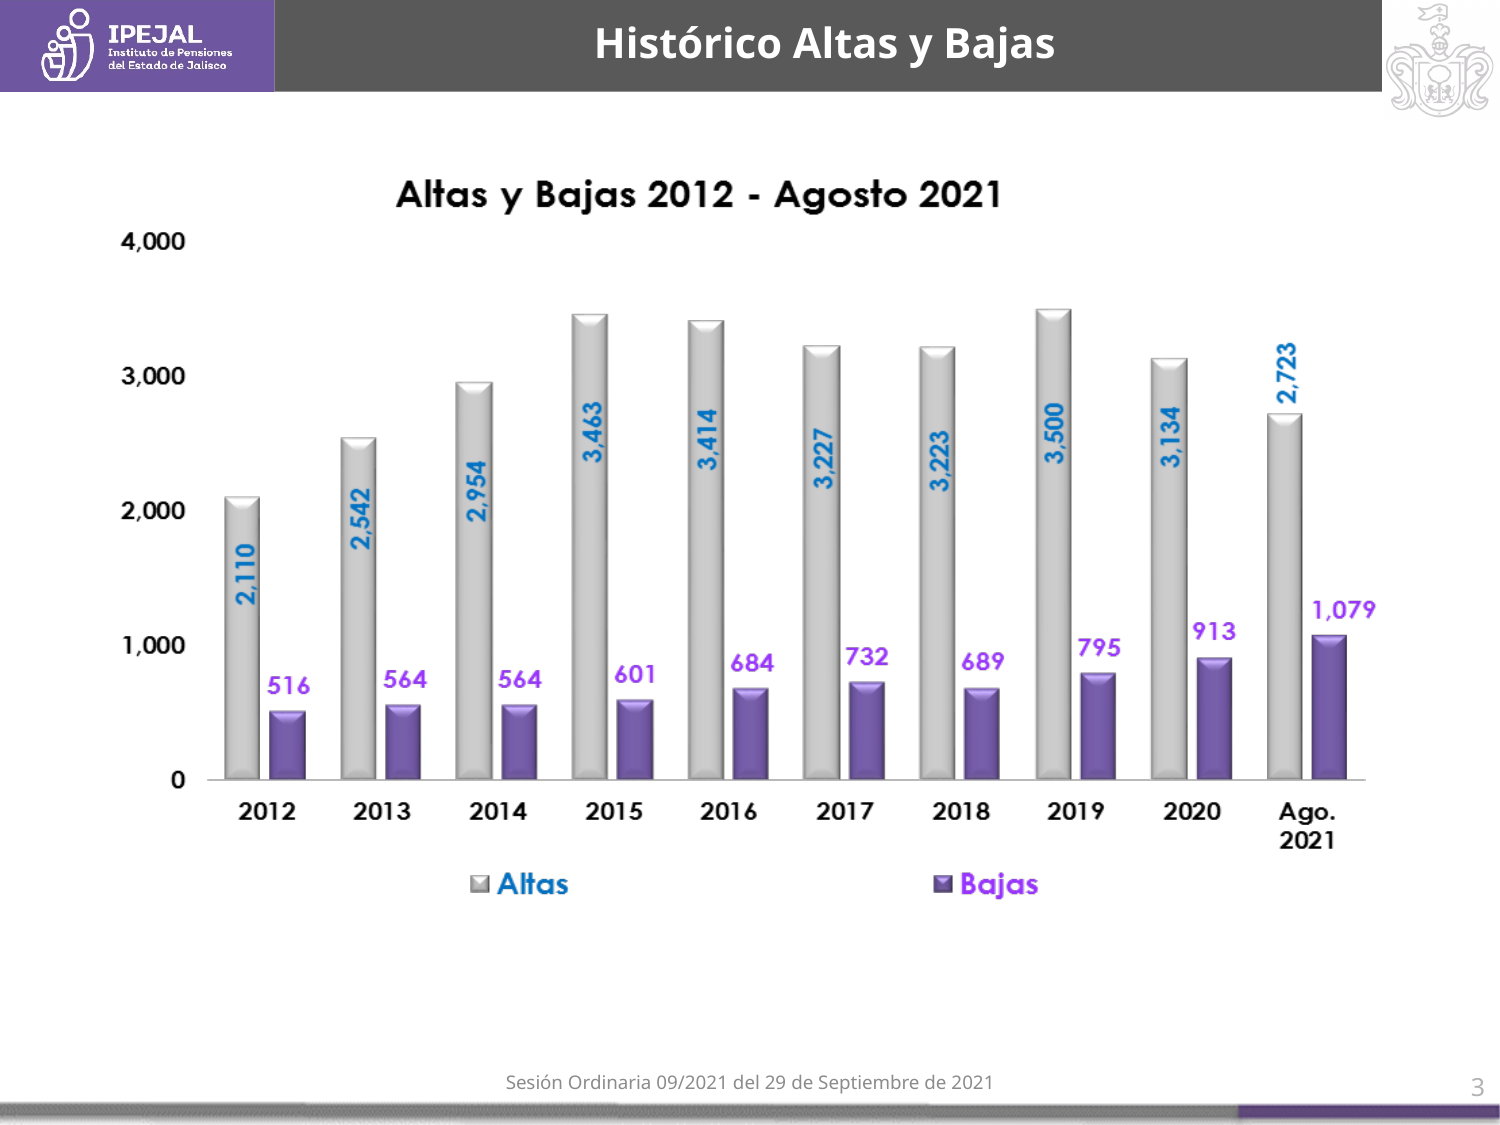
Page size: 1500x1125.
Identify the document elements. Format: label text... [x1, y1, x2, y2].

picture [102, 143, 1397, 937]
text_box Sesión Ordinaria 09/2021 del 29 de Septiembre de 2021 [469, 1052, 1031, 1113]
picture [0, 1096, 1500, 1125]
slide_number 3 [1149, 1058, 1500, 1119]
picture [0, 0, 275, 92]
